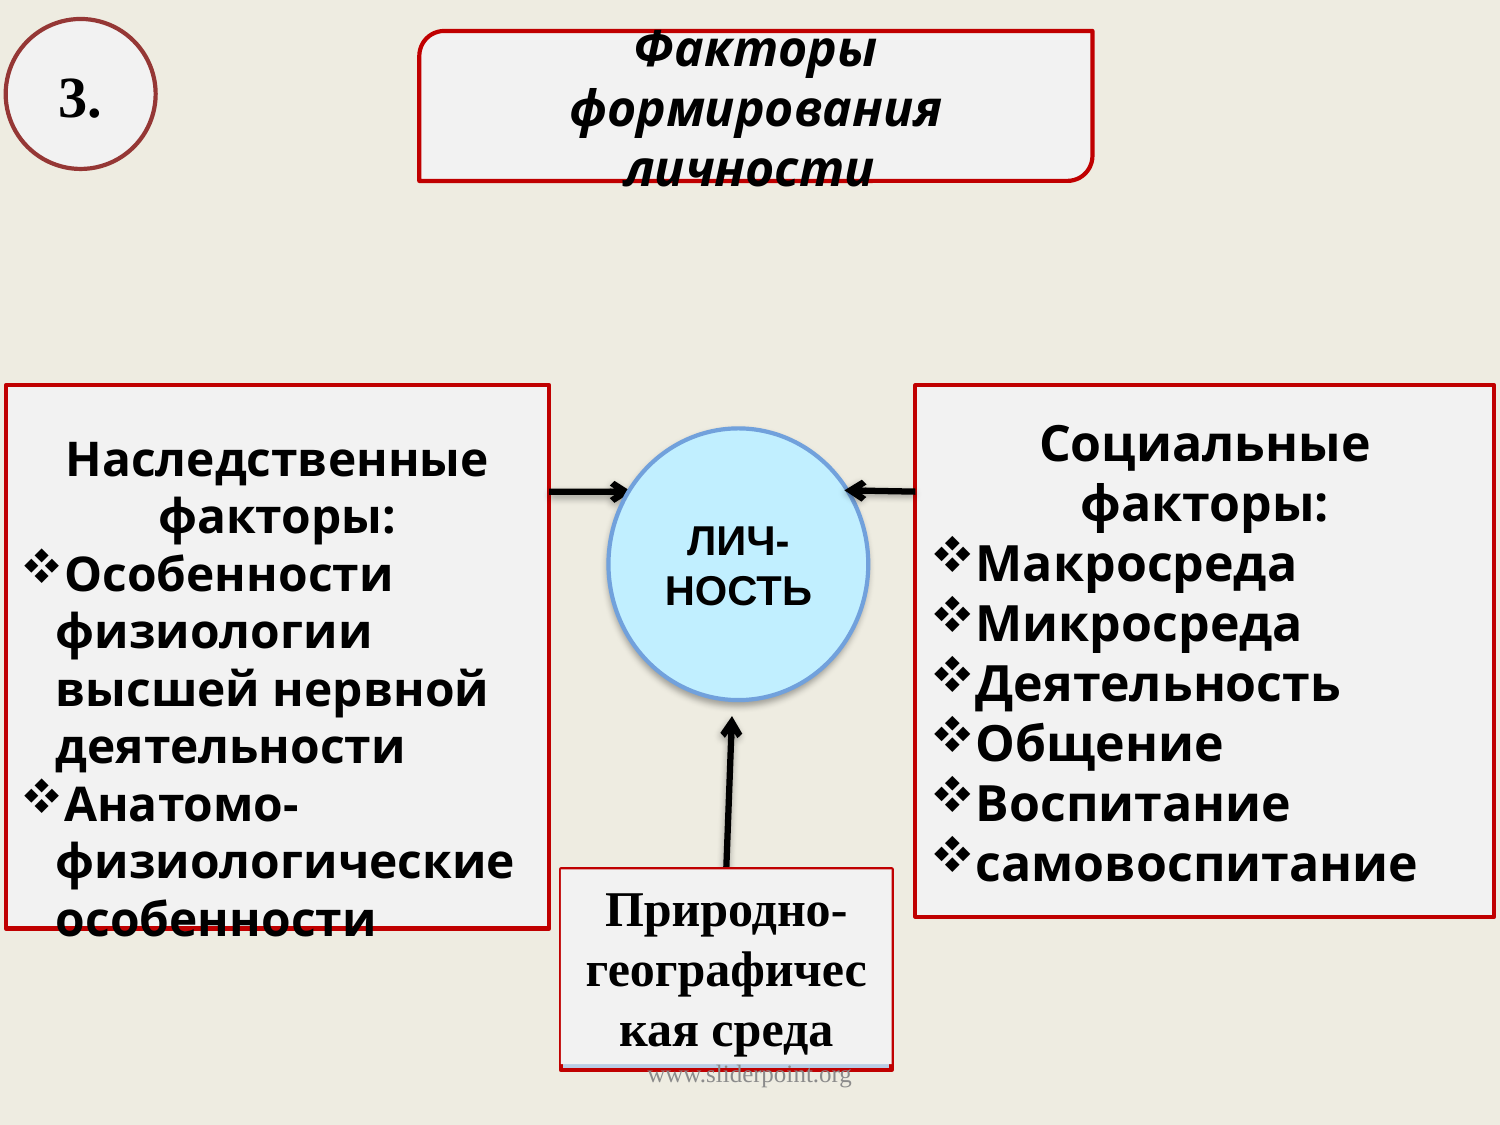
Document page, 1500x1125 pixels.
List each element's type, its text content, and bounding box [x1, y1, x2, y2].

text_box Наследственные факторы: Особенности физиологии высшей нервной деятельности Анатомо-физиологические особенности [4, 383, 551, 931]
text_box Природно-географическая среда [560, 869, 892, 1042]
text_box Социальные факторы: Макросреда Микросреда Деятельность Общение Воспитание самовоспитание [913, 383, 1496, 919]
text_box ЛИЧ-НОСТЬ [606, 426, 871, 703]
footer www.sliderpoint.org [512, 1042, 988, 1103]
text_box 3. [3, 16, 158, 172]
text_box Факторы формирования личности [417, 28, 1095, 184]
